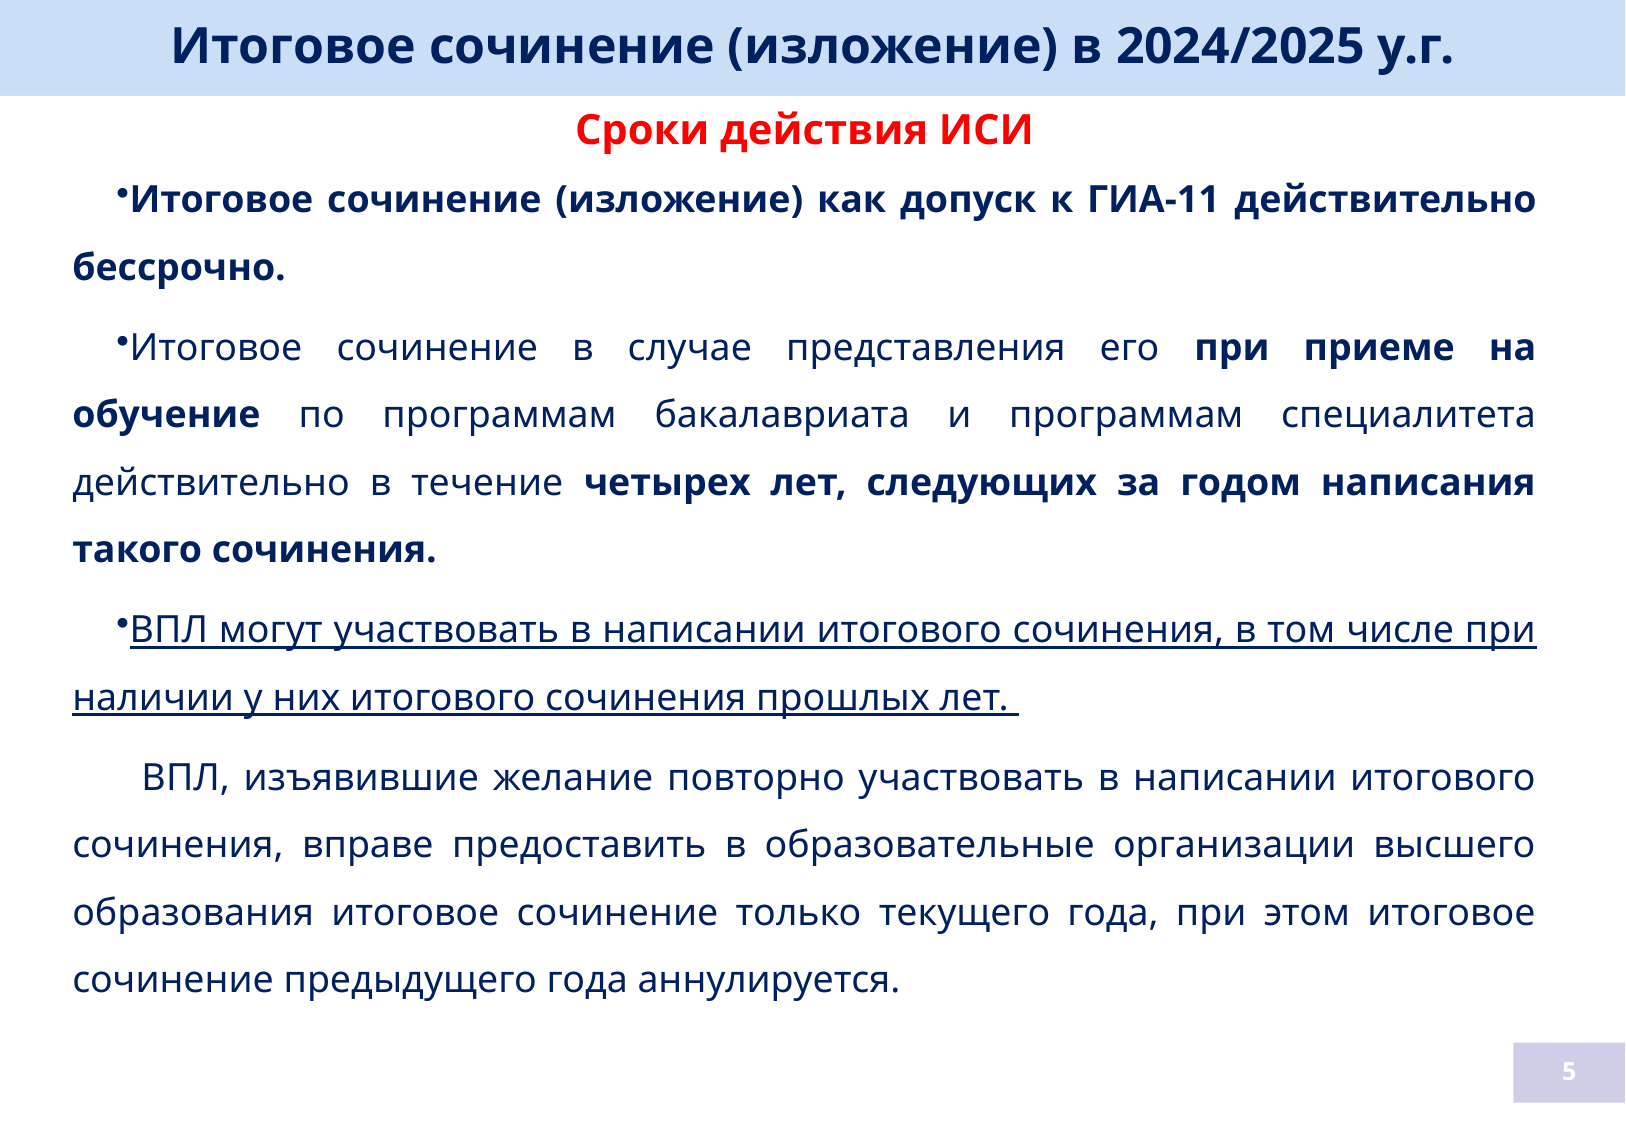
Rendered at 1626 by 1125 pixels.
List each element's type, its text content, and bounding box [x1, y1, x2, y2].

picture [0, 0, 1625, 96]
slide_number 5 [1513, 1042, 1625, 1103]
text_box Сроки действия ИСИ Итоговое сочинение (изложение) как допуск к ГИА-11 действительно бессрочно. Итоговое сочинение в случае представления его при приеме на обучение по программам бакалавриата и программам специалитета действительно в течение четырех лет, следующих за годом написания такого сочинения. ВПЛ могут участвовать в написании итогового сочинения, в том числе при наличии у них итогового сочинения прошлых лет. ВПЛ, изъявившие желание повторно участвовать в написании итогового сочинения, вправе предоставить в образовательные организации высшего образования итоговое сочинение только текущего года, при этом итоговое сочинение предыдущего года аннулируется. [57, 96, 1552, 1081]
